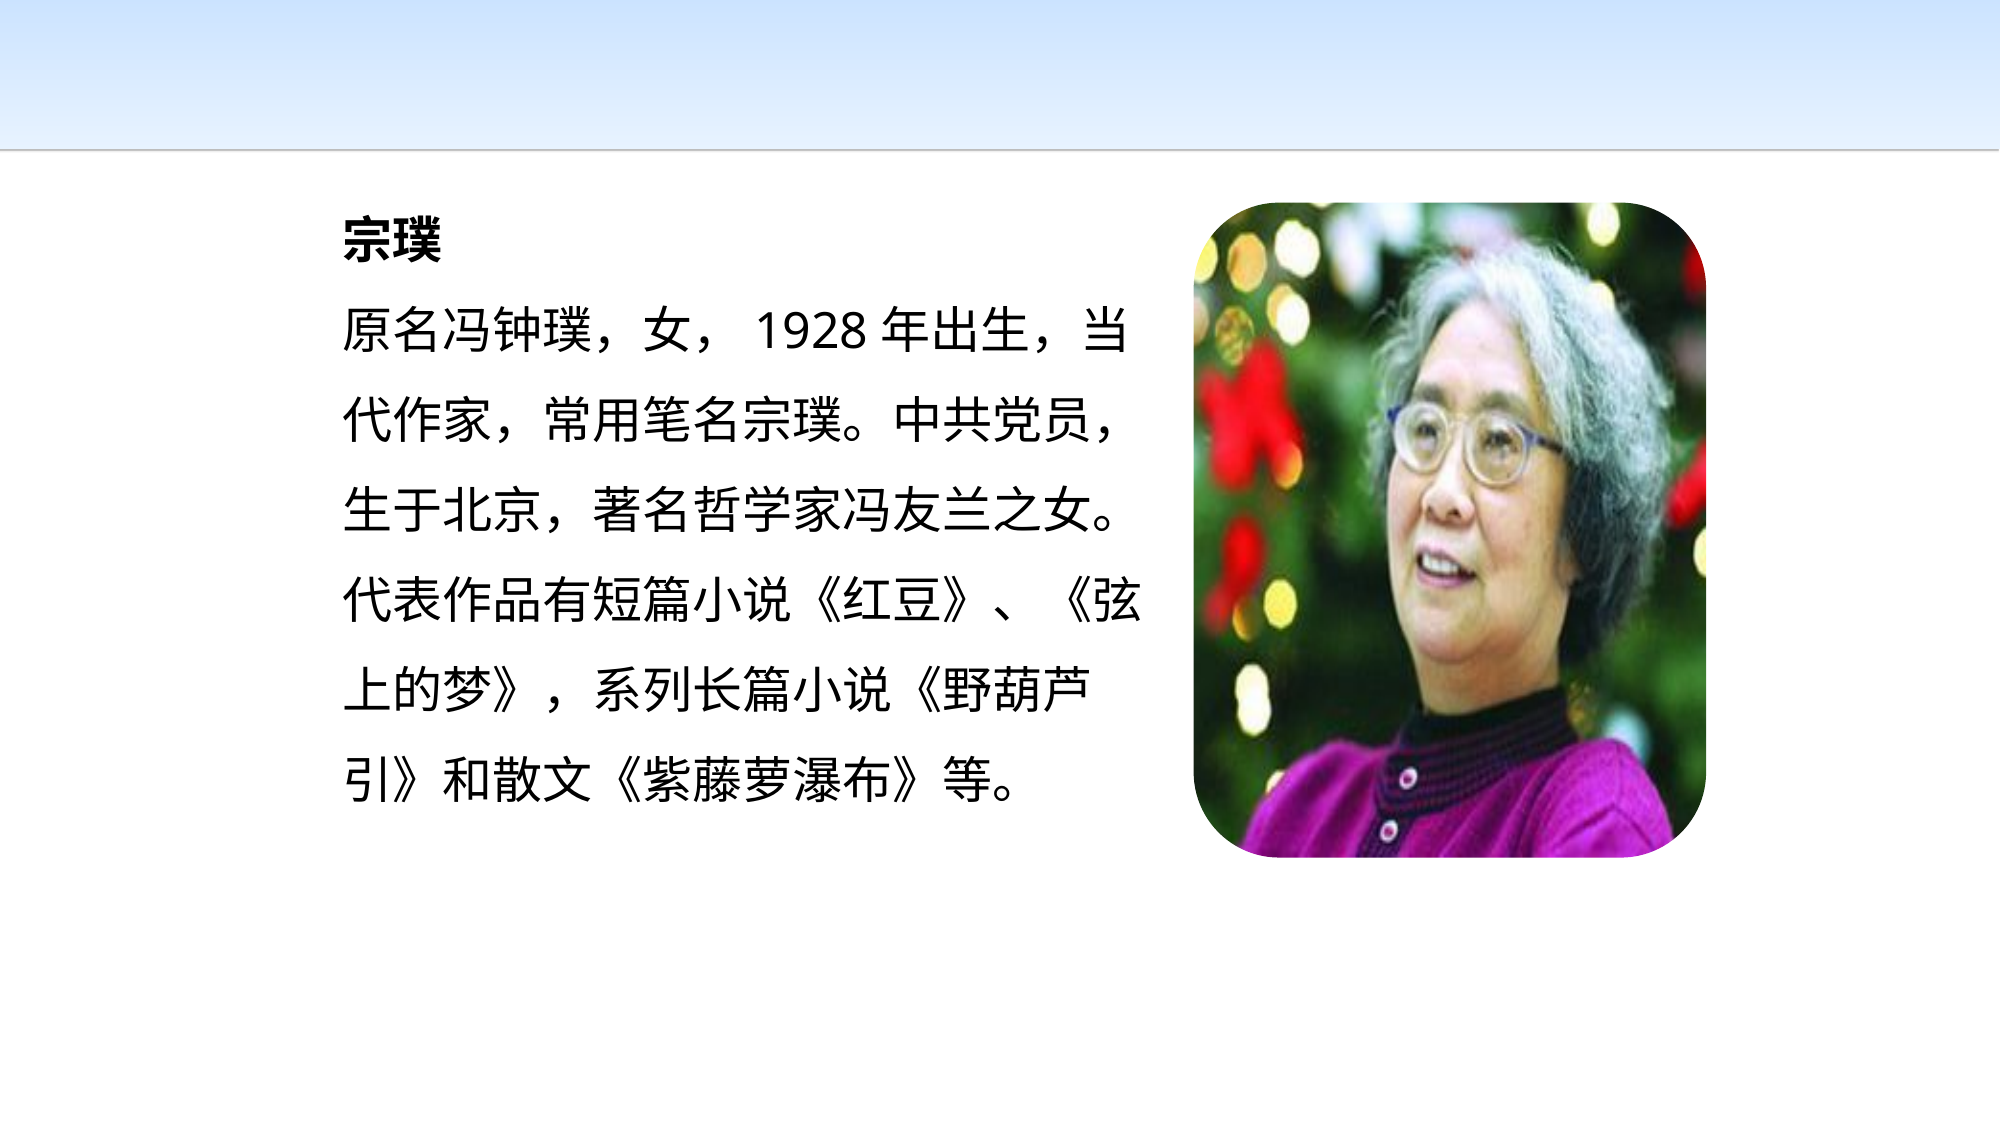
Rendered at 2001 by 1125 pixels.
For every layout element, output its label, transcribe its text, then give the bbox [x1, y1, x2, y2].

picture [1193, 202, 1707, 858]
text_box 宗璞 原名冯钟璞，女，1928年出生，当代作家，常用笔名宗璞。中共党员，生于北京，著名哲学家冯友兰之女。代表作品有短篇小说《红豆》、《弦上的梦》，系列长篇小说《野葫芦引》和散文《紫藤萝瀑布》等。 [327, 171, 1194, 816]
